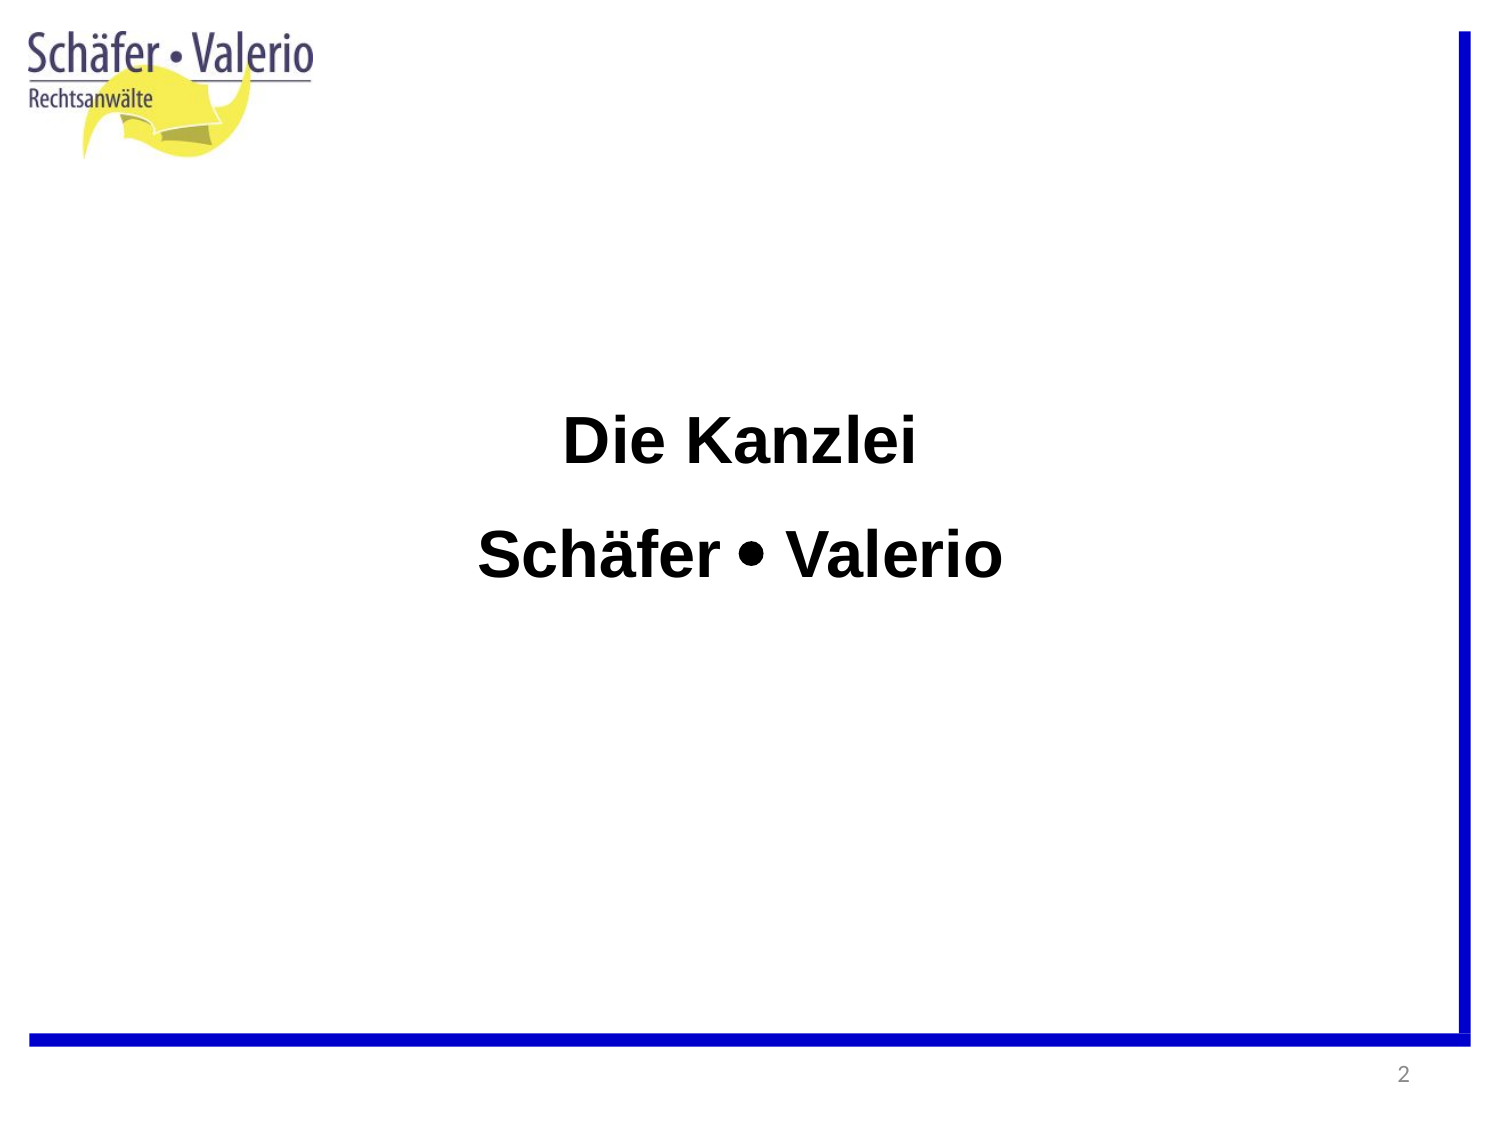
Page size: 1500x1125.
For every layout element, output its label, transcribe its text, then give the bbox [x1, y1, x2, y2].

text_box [29, 31, 1471, 1048]
slide_number 2 [1074, 1055, 1425, 1103]
picture [28, 31, 314, 160]
